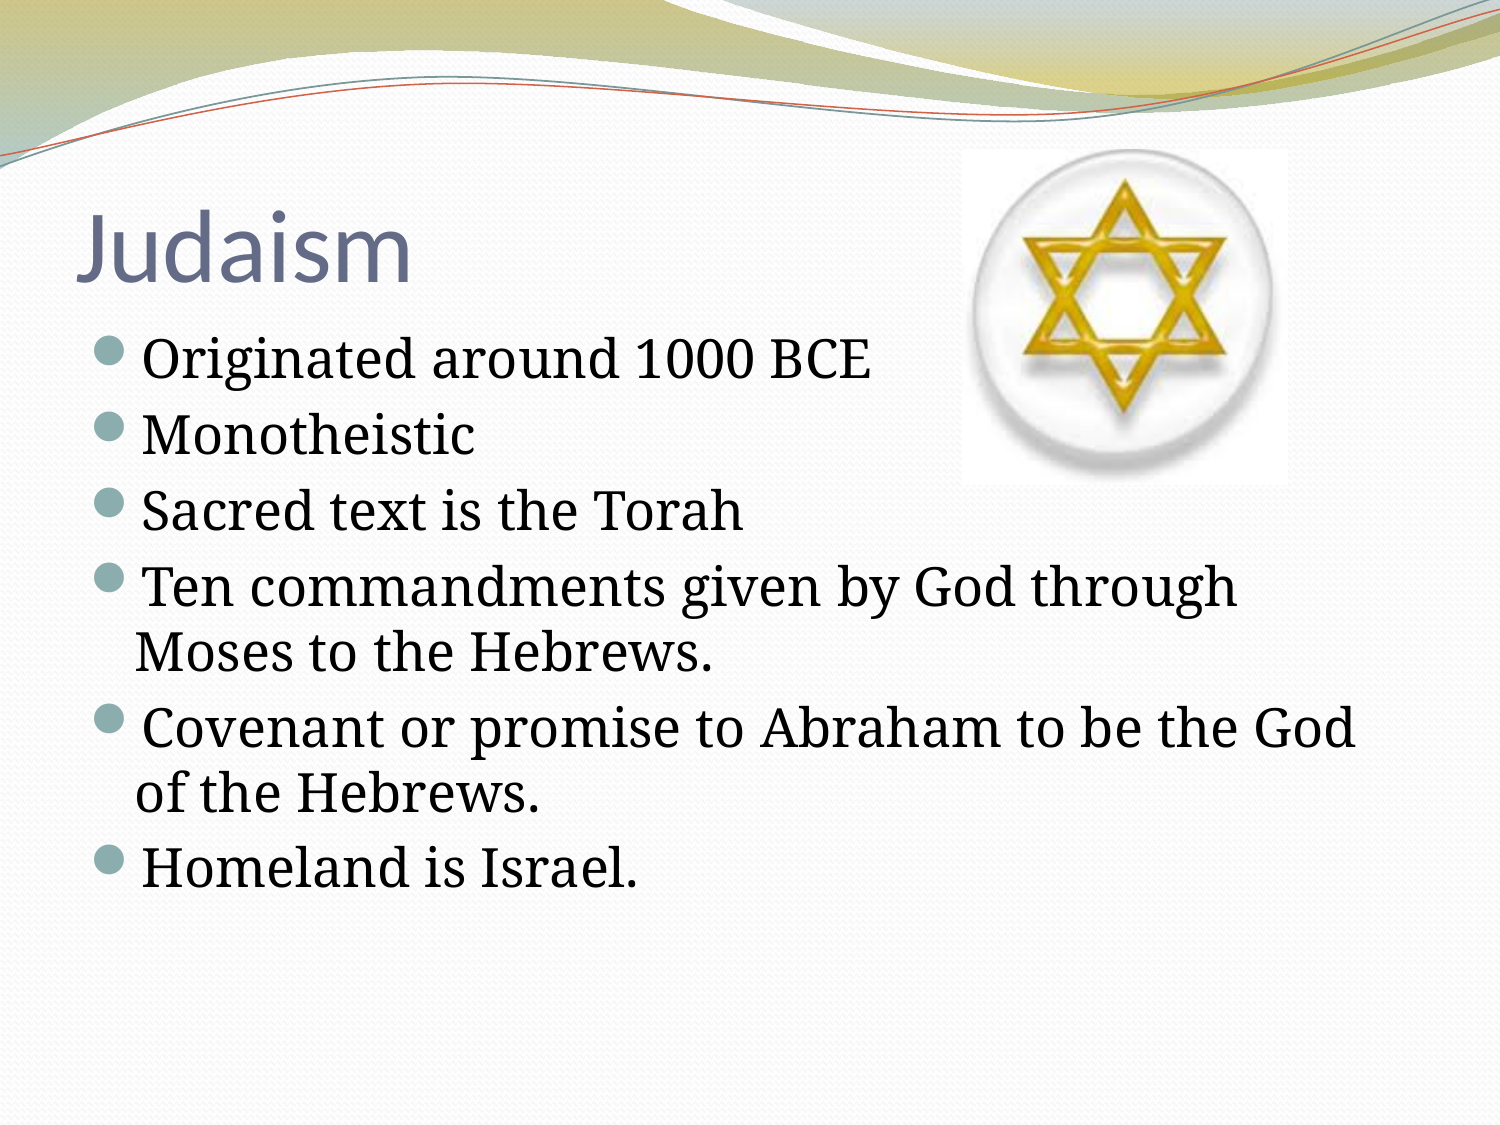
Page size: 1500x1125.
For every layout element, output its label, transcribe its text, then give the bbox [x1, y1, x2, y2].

title Judaism [75, 115, 1425, 303]
picture [962, 149, 1288, 485]
list Originated around 1000 BCE Monotheistic Sacred text is the Torah Ten commandments given by God through Moses to the Hebrews. Covenant or promise to Abraham to be the God of the Hebrews. Homeland is Israel. [75, 317, 1425, 1038]
